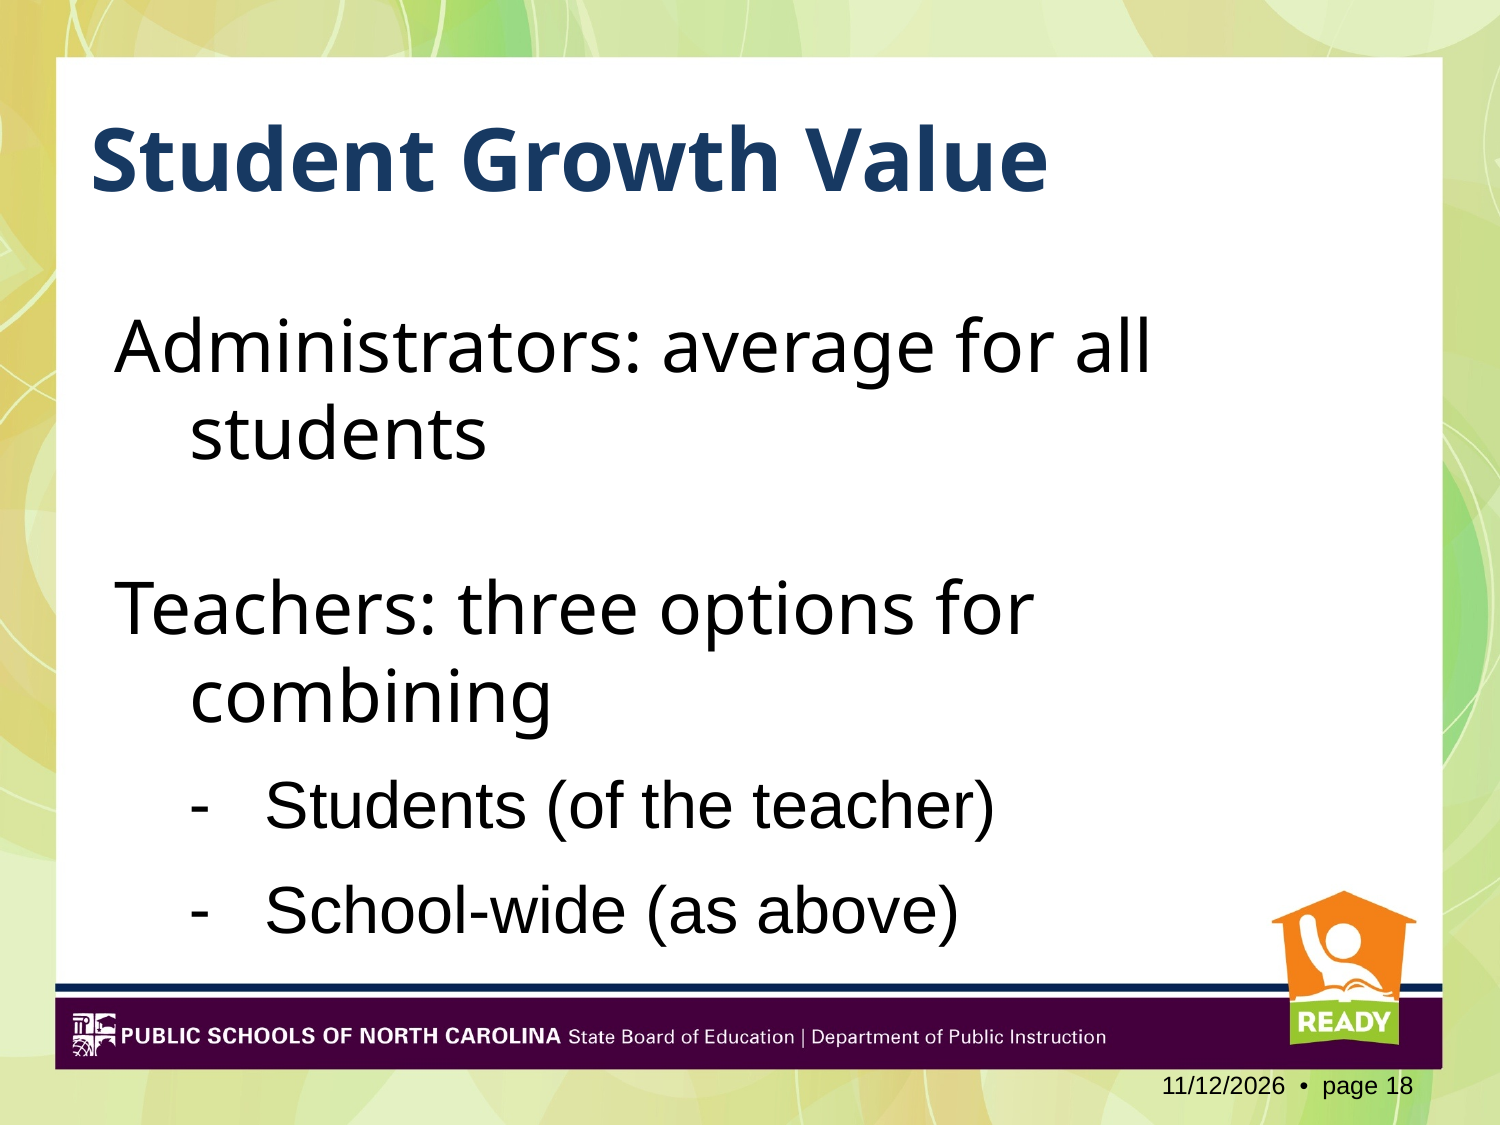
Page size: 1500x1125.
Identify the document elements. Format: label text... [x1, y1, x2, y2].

title Student Growth Value [75, 87, 1400, 225]
text_box Administrators: average for all students Teachers: three options for combining Students (of the teacher) School-wide (as above) [99, 291, 1425, 1087]
picture [0, 0, 1500, 1125]
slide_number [1147, 1062, 1460, 1122]
